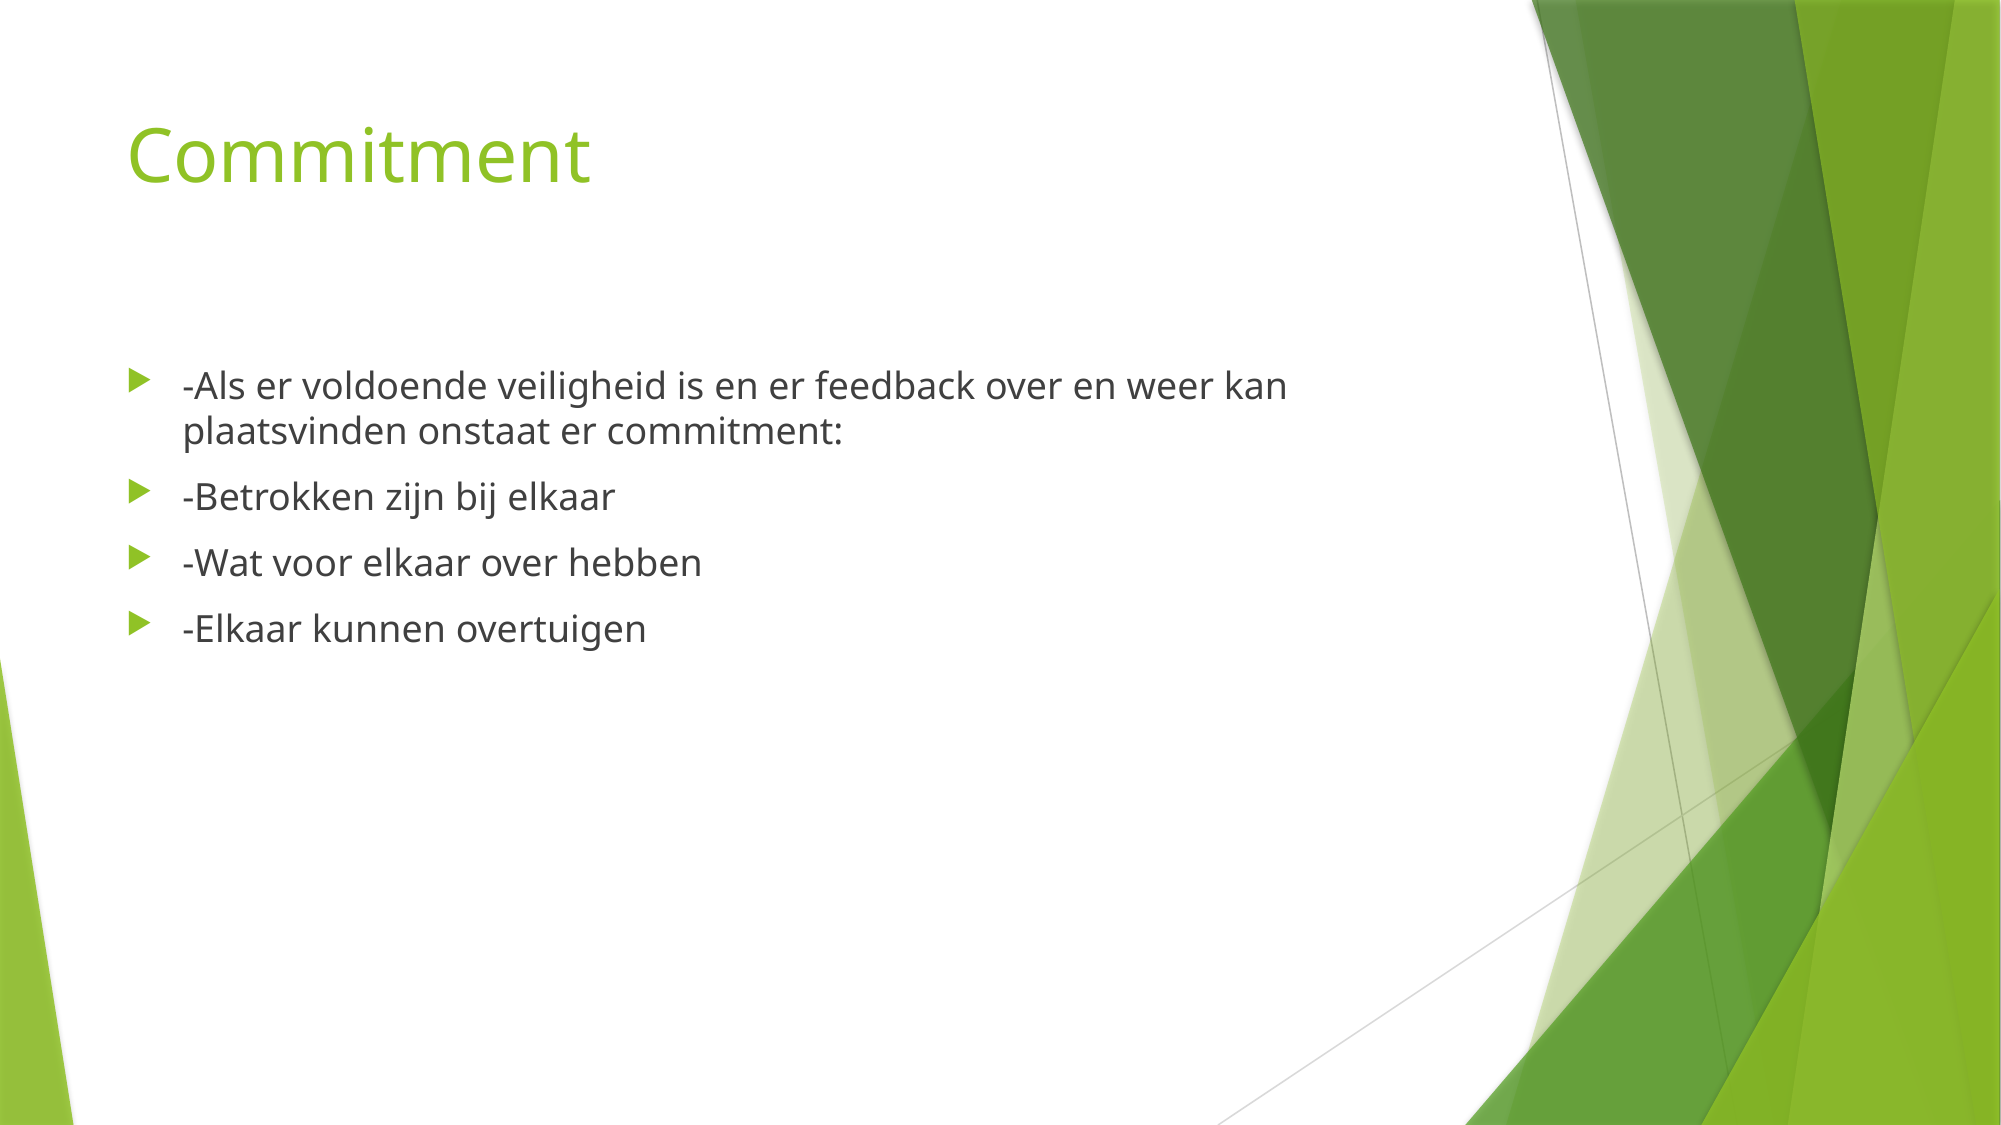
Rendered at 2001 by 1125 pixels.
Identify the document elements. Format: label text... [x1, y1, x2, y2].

list -Als er voldoende veiligheid is en er feedback over en weer kan plaatsvinden onstaat er commitment: -Betrokken zijn bij elkaar -Wat voor elkaar over hebben -Elkaar kunnen overtuigen [111, 354, 1522, 992]
title Commitment [111, 99, 1522, 317]
